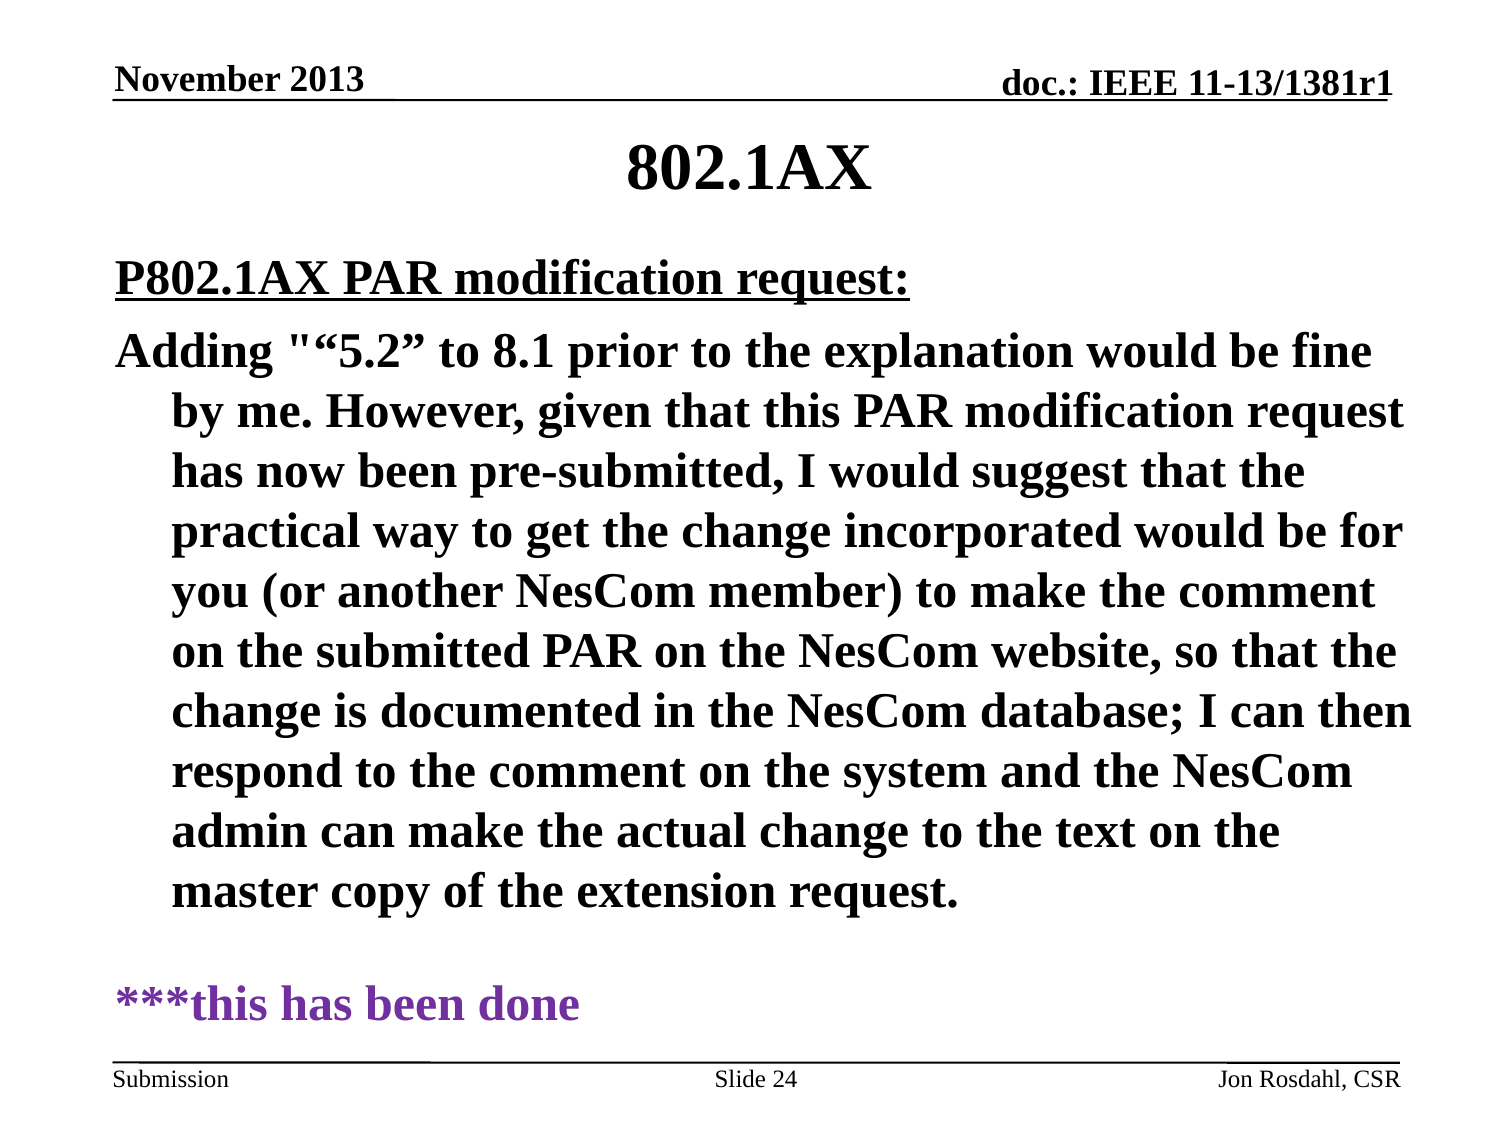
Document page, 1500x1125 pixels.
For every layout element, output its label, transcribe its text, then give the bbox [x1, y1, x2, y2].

title 802.1AX [112, 112, 1388, 213]
list P802.1AX PAR modification request: Adding "“5.2” to 8.1 prior to the explanation would be fine by me. However, given that this PAR modification request has now been pre-submitted, I would suggest that the practical way to get the change incorporated would be for you (or another NesCom member) to make the comment on the submitted PAR on the NesCom website, so that the change is documented in the NesCom database; I can then respond to the comment on the system and the NesCom admin can make the actual change to the text on the master copy of the extension request. ***this has been done [99, 237, 1438, 1051]
slide_number Slide 24 [712, 1061, 800, 1123]
footer Jon Rosdahl, CSR [878, 1061, 1402, 1093]
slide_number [114, 54, 423, 100]
